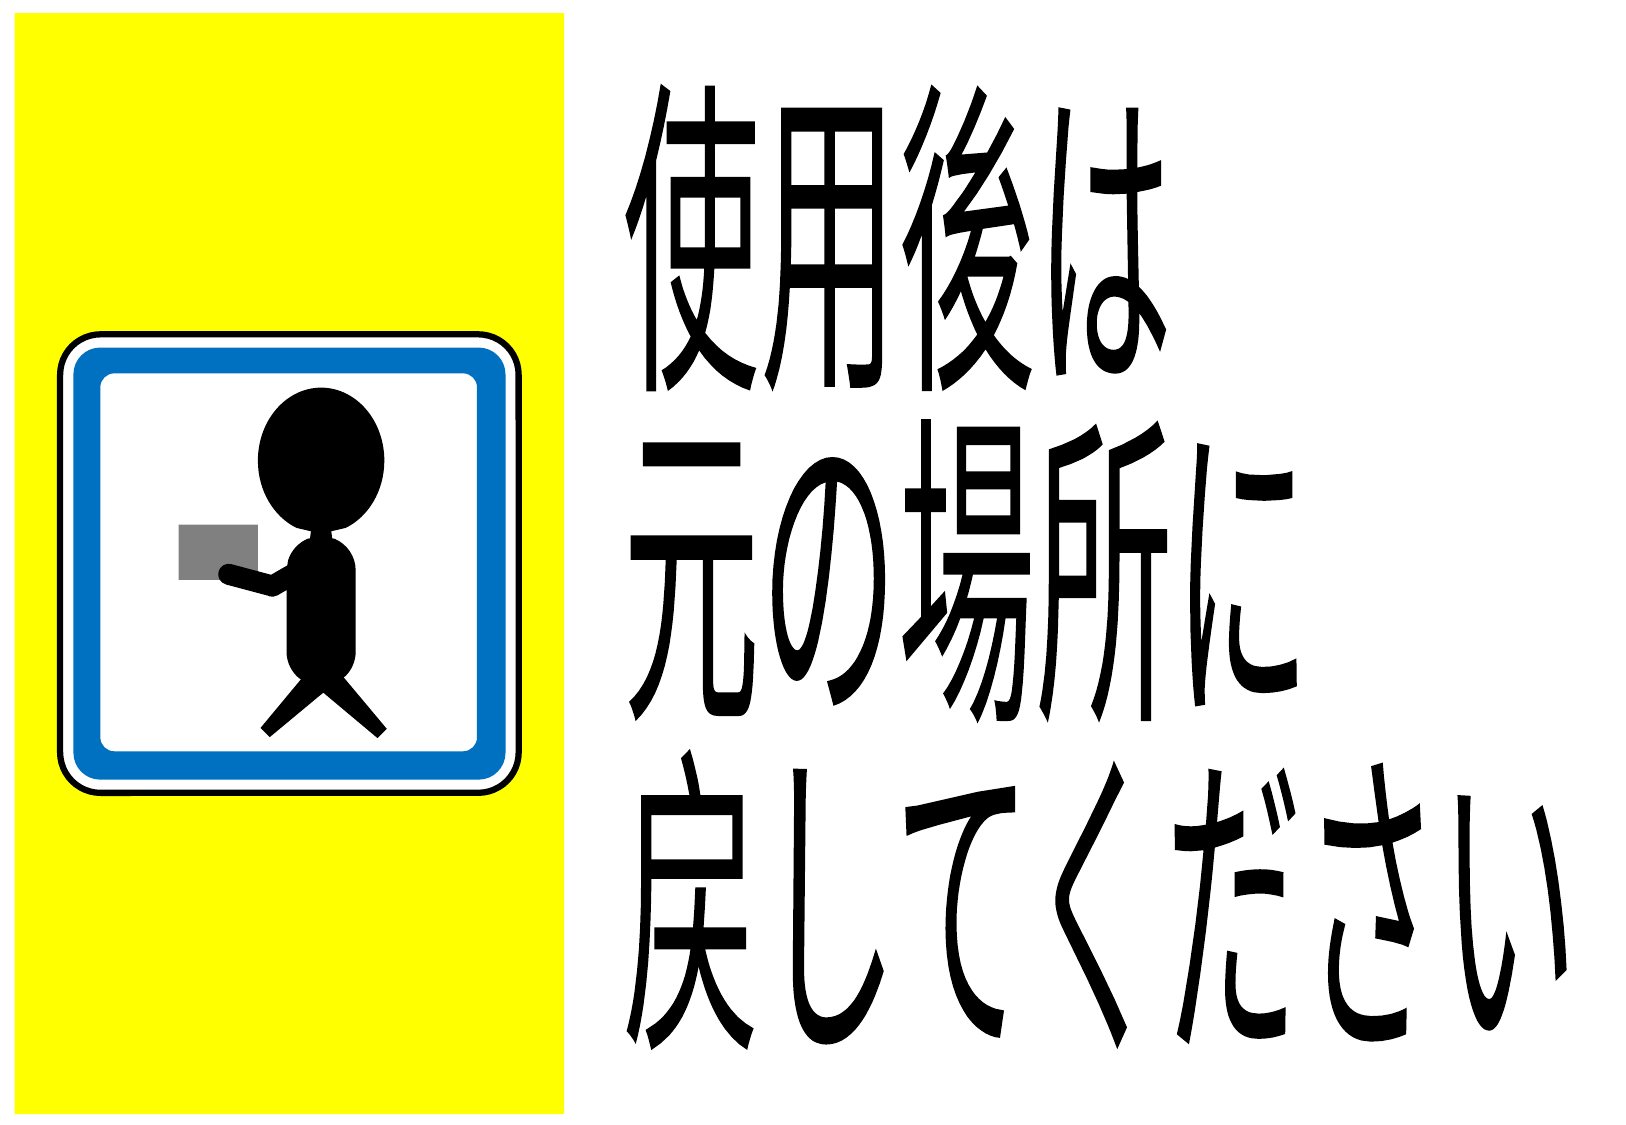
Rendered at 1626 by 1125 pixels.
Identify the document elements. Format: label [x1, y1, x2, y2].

text_box [12, 11, 566, 1116]
text_box [59, 334, 519, 794]
